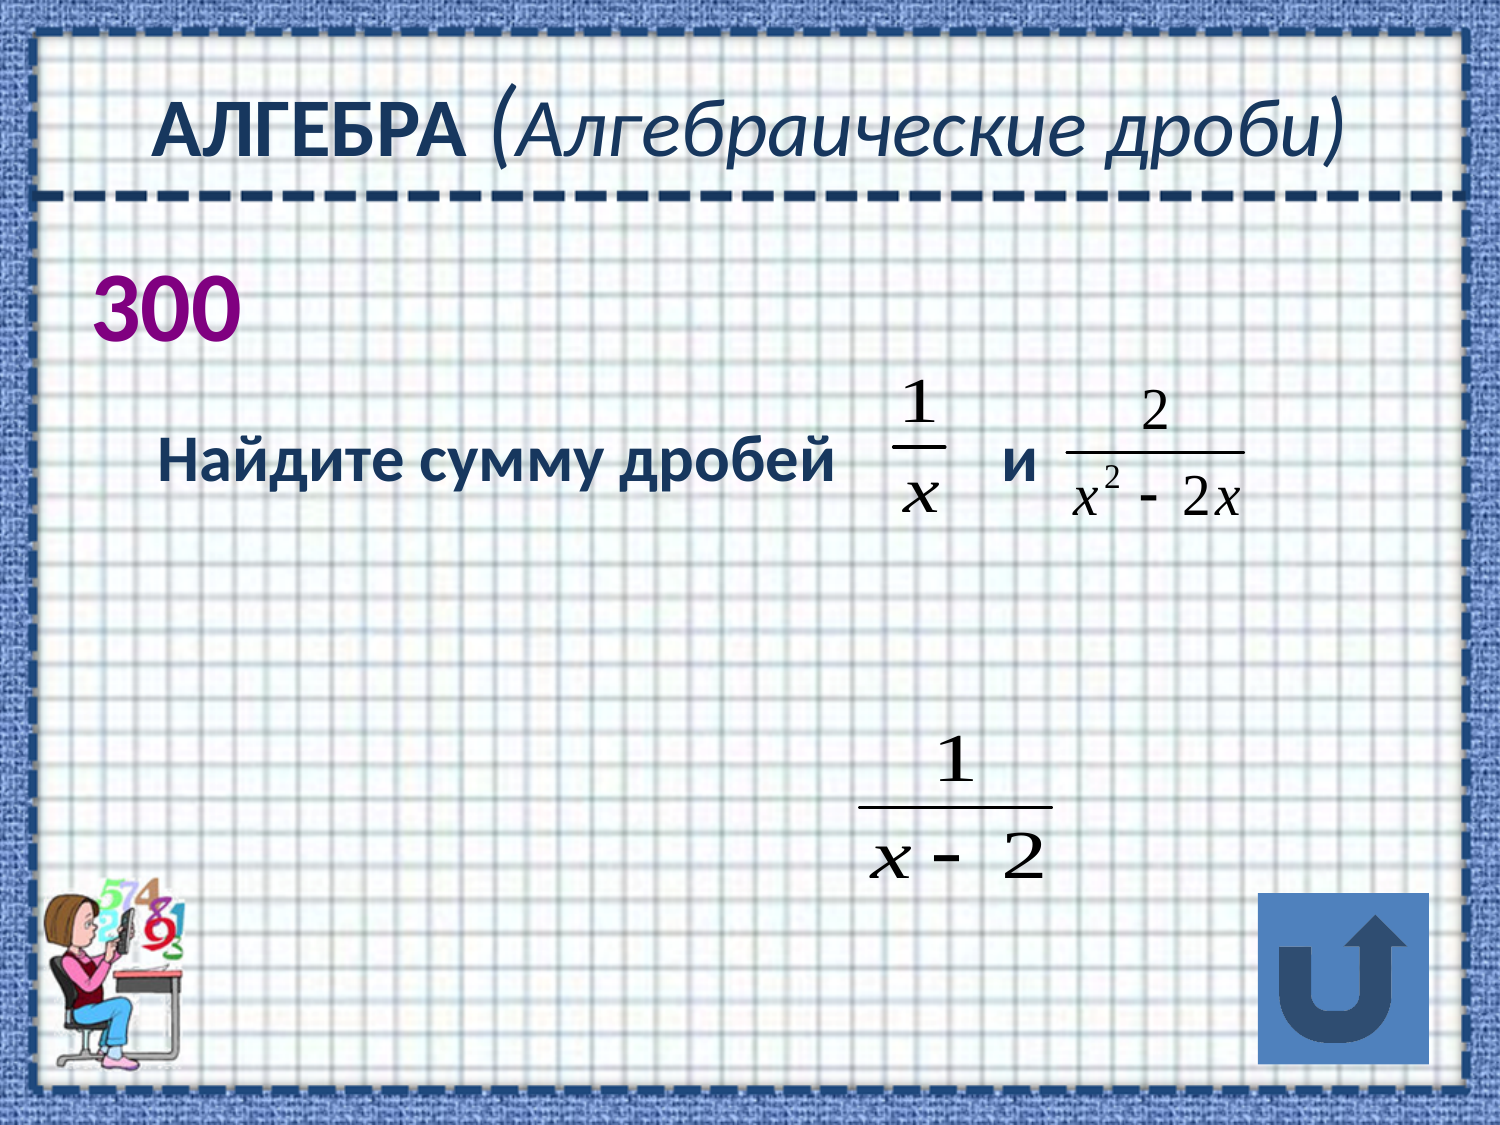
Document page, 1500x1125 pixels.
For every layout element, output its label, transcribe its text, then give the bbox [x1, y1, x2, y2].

picture [0, 0, 1500, 1125]
text_box [1257, 893, 1429, 1065]
title АЛГЕБРА (Алгебраические дроби) [75, 45, 1425, 188]
list 300 Найдите сумму дробей и [75, 234, 1425, 1005]
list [844, 715, 1070, 894]
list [879, 361, 963, 528]
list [1056, 373, 1258, 528]
